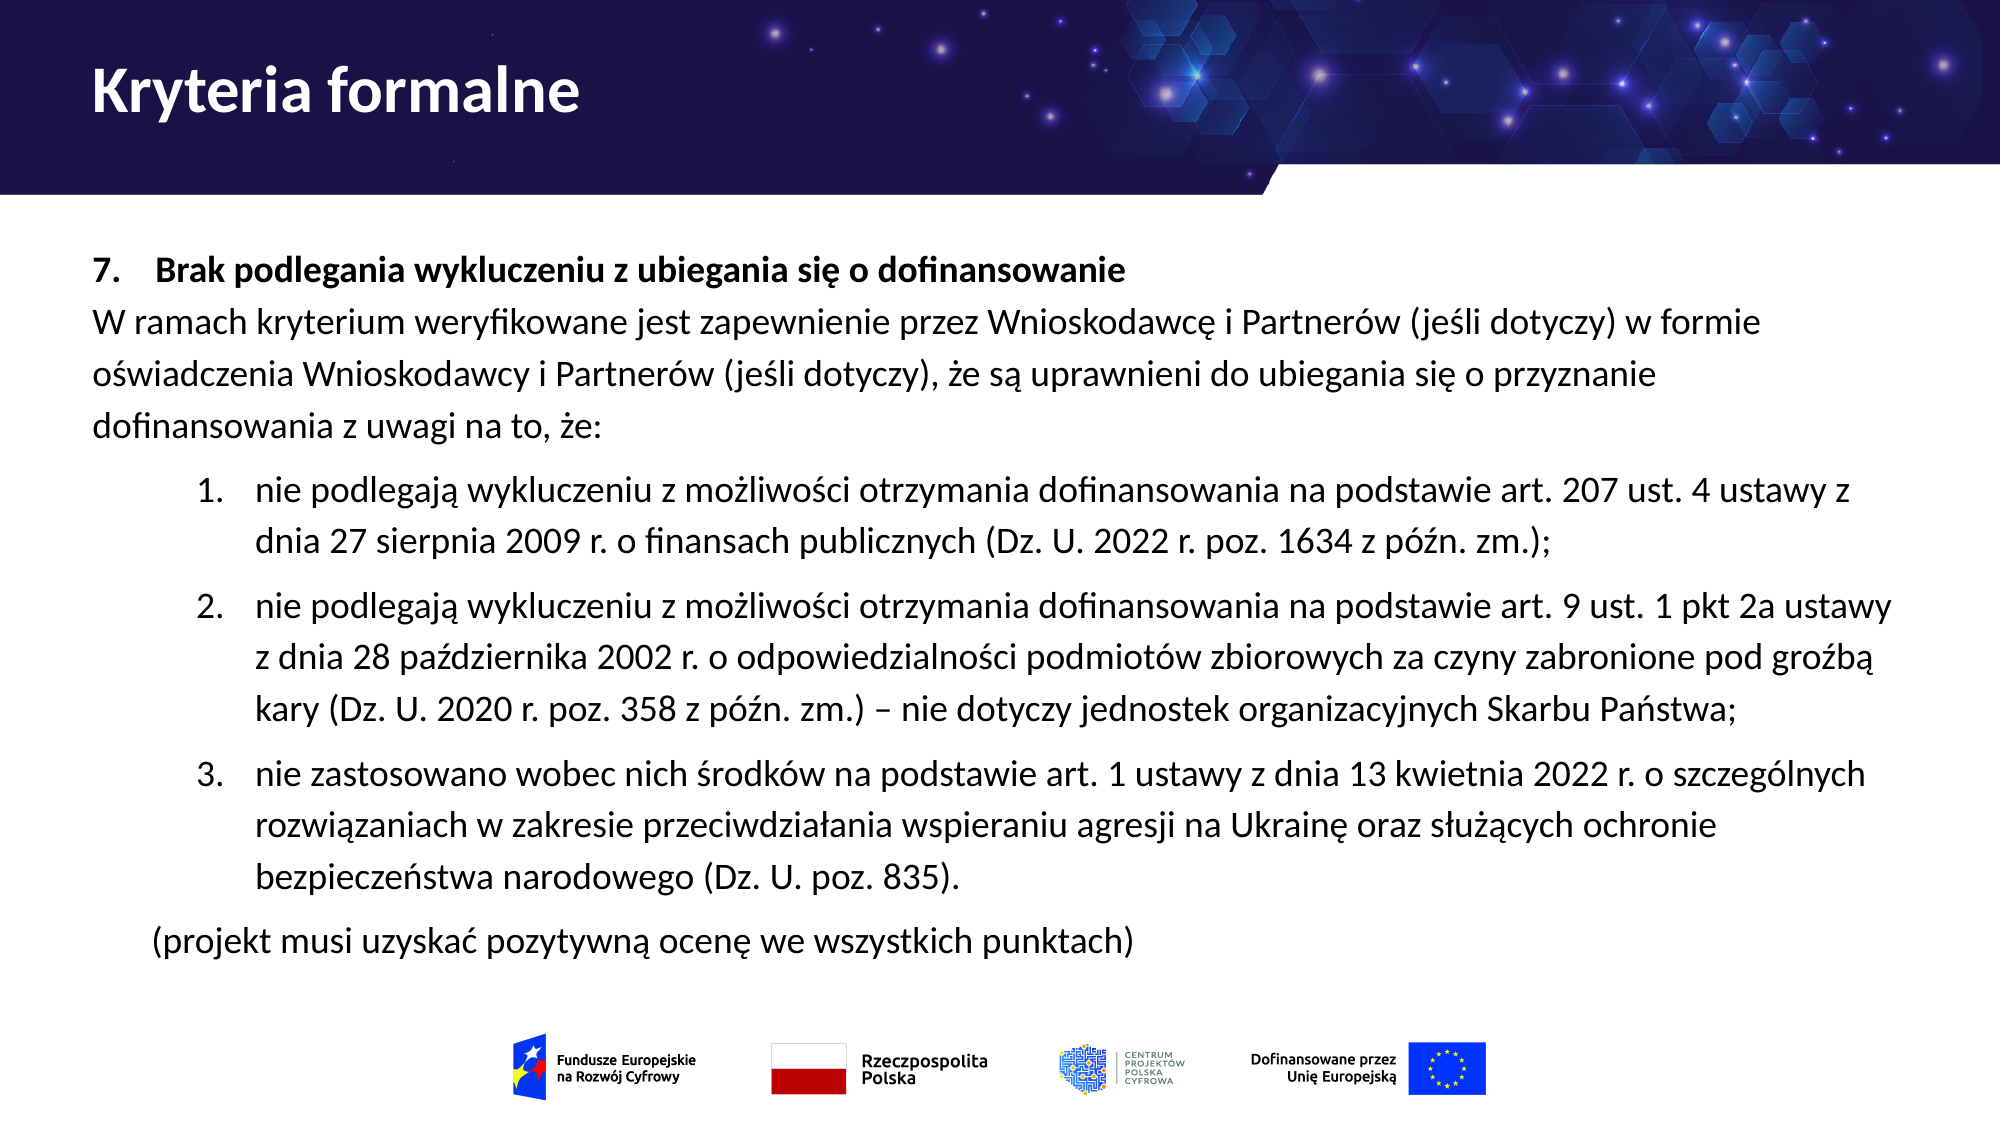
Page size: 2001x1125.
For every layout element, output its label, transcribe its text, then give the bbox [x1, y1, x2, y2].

picture [0, 0, 2000, 195]
list 7. Brak podlegania wykluczeniu z ubiegania się o dofinansowanie W ramach kryterium weryfikowane jest zapewnienie przez Wnioskodawcę i Partnerów (jeśli dotyczy) w formie oświadczenia Wnioskodawcy i Partnerów (jeśli dotyczy), że są uprawnieni do ubiegania się o przyznanie dofinansowania z uwagi na to, że: nie podlegają wykluczeniu z możliwości otrzymania dofinansowania na podstawie art. 207 ust. 4 ustawy z dnia 27 sierpnia 2009 r. o finansach publicznych (Dz. U. 2022 r. poz. 1634 z późn. zm.); nie podlegają wykluczeniu z możliwości otrzymania dofinansowania na podstawie art. 9 ust. 1 pkt 2a ustawy z dnia 28 października 2002 r. o odpowiedzialności podmiotów zbiorowych za czyny zabronione pod groźbą kary (Dz. U. 2020 r. poz. 358 z późn. zm.) – nie dotyczy jednostek organizacyjnych Skarbu Państwa; nie zastosowano wobec nich środków na podstawie art. 1 ustawy z dnia 13 kwietnia 2022 r. o szczególnych rozwiązaniach w zakresie przeciwdziałania wspieraniu agresji na Ukrainę oraz służących ochronie bezpieczeństwa narodowego (Dz. U. poz. 835). (projekt musi uzyskać pozytywną ocenę we wszystkich punktach) [77, 231, 1916, 906]
title Kryteria formalne [77, 46, 1863, 136]
picture [491, 1011, 1509, 1122]
